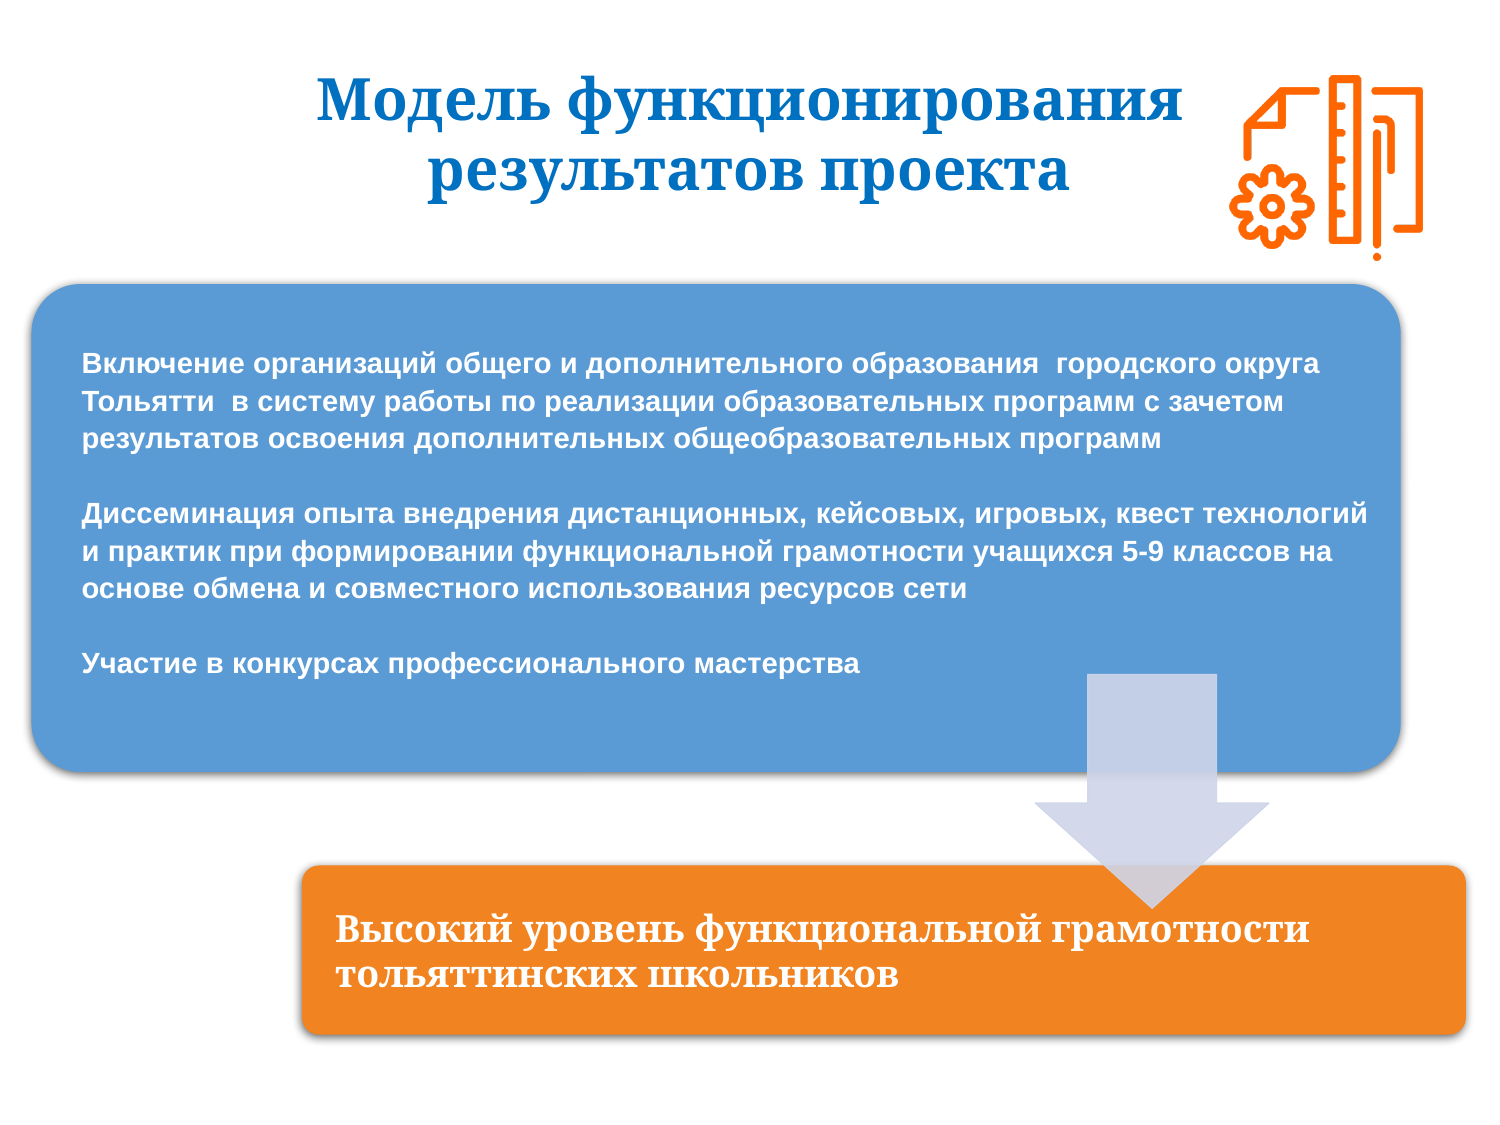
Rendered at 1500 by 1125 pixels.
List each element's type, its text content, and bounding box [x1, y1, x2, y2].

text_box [54, 305, 1424, 1106]
text_box Модель функционирования результатов проекта [301, 54, 1198, 280]
picture [1229, 75, 1423, 262]
